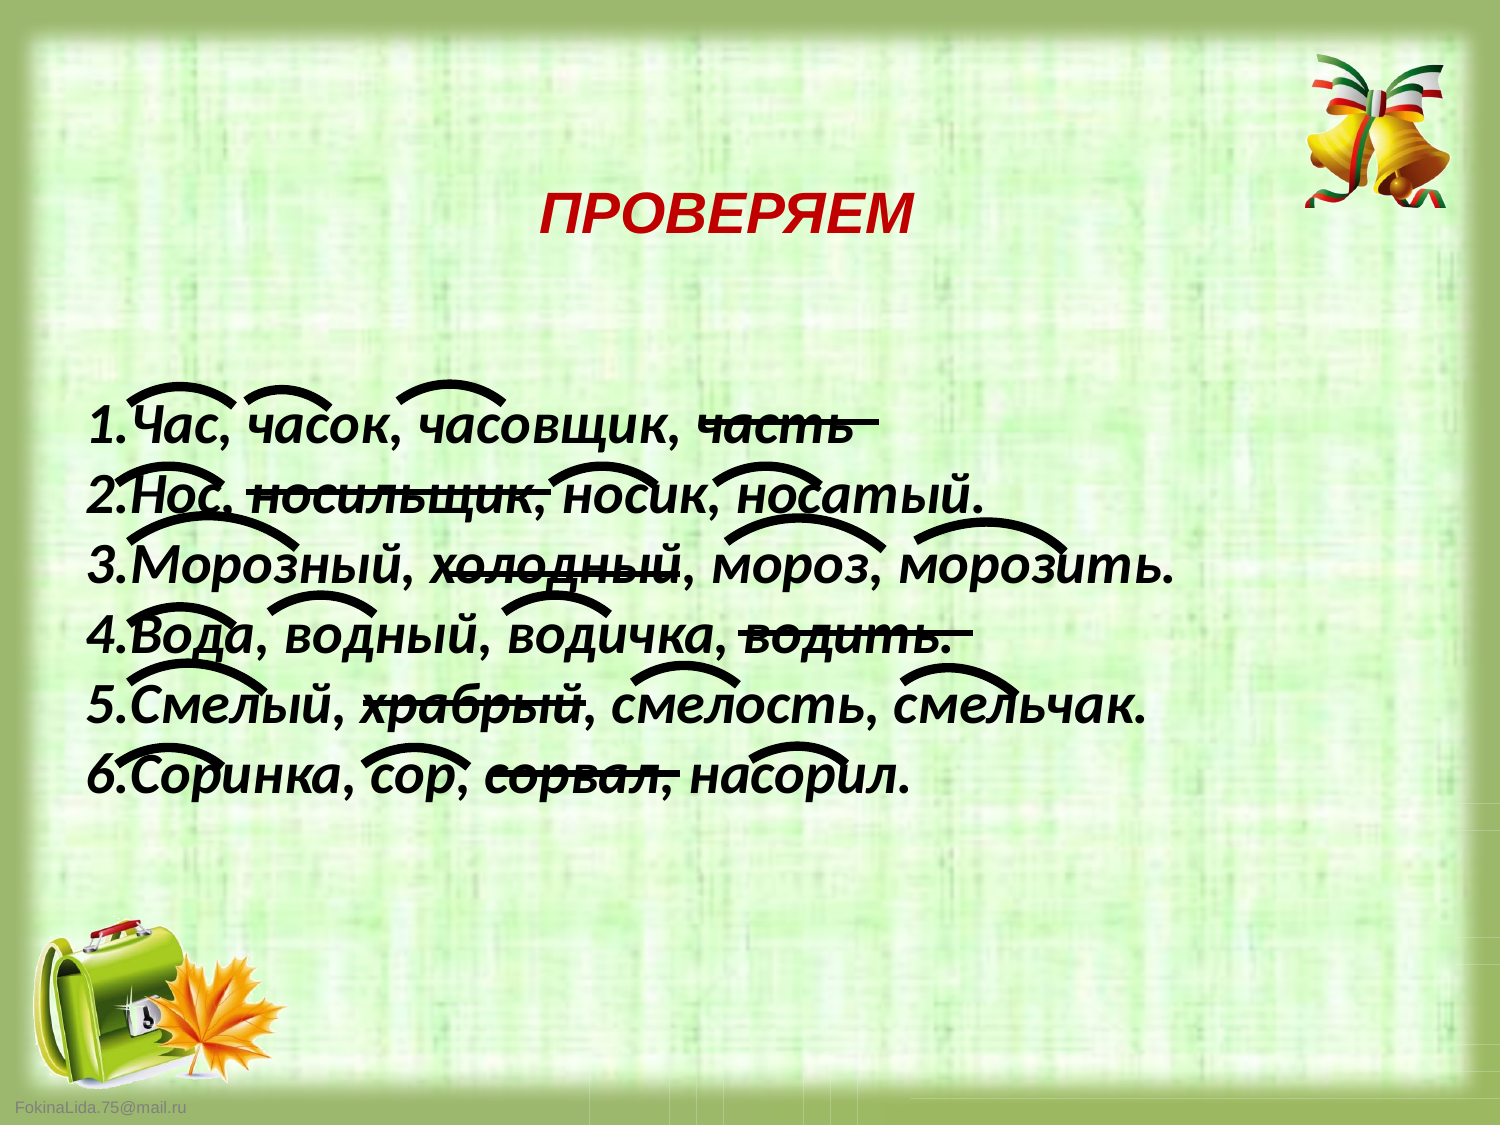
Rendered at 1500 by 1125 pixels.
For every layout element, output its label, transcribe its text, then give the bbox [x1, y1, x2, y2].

text_box [632, 665, 738, 751]
text_box [750, 746, 847, 820]
text_box [128, 606, 234, 666]
text_box [726, 517, 884, 632]
text_box [398, 384, 504, 470]
text_box [714, 466, 820, 528]
text_box [915, 522, 1065, 632]
text_box [128, 515, 297, 626]
text_box [246, 389, 330, 460]
text_box [503, 595, 609, 681]
text_box [128, 386, 234, 467]
text_box [363, 747, 469, 833]
text_box [117, 747, 223, 833]
text_box [801, 642, 810, 648]
text_box [128, 663, 265, 759]
picture [29, 49, 1456, 1096]
text_box [902, 667, 1017, 766]
text_box [117, 466, 223, 528]
text_box [269, 595, 375, 681]
text_box ПРОВЕРЯЕМ Час, часок, часовщик, часть Нос, носильщик, носик, носатый. Морозный, холодный, мороз, морозить. Вода, водный, водичка, водить. Смелый, храбрый, смелость, смельчак. Соринка, сор, сорвал, насорил. [70, 27, 1383, 858]
text_box [550, 466, 656, 552]
